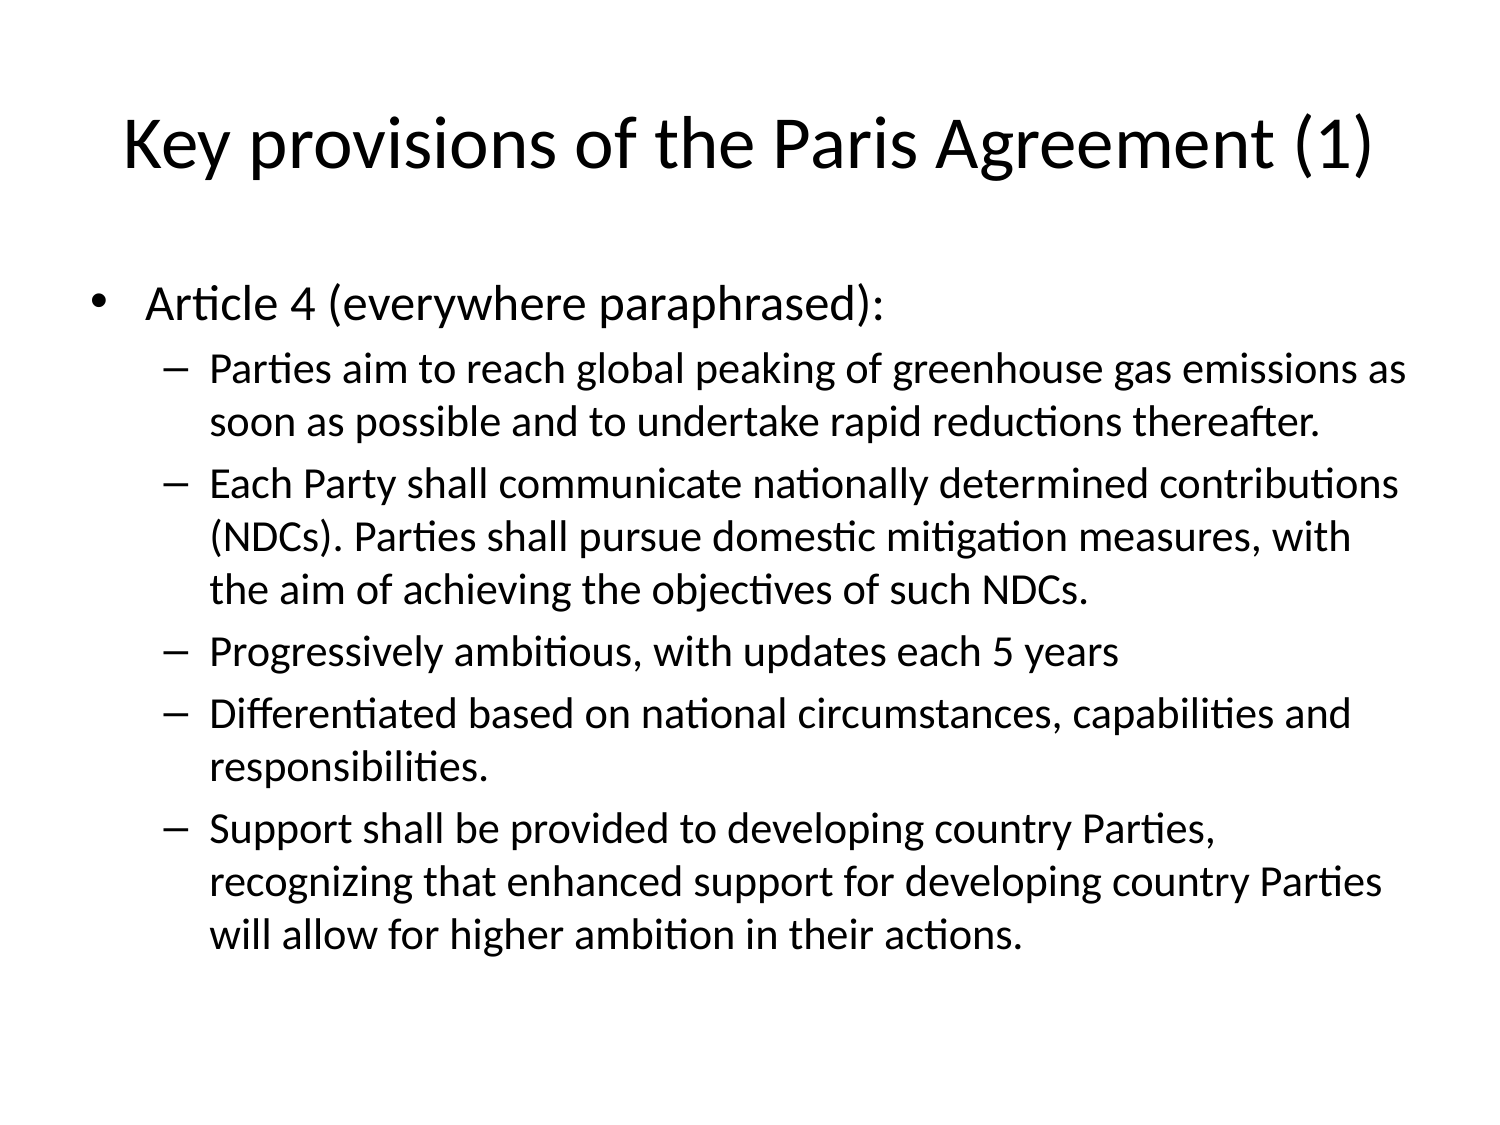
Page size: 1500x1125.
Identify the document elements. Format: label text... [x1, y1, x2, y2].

list Article 4 (everywhere paraphrased): Parties aim to reach global peaking of greenhouse gas emissions as soon as possible and to undertake rapid reductions thereafter. Each Party shall communicate nationally determined contributions (NDCs). Parties shall pursue domestic mitigation measures, with the aim of achieving the objectives of such NDCs. Progressively ambitious, with updates each 5 years Differentiated based on national circumstances, capabilities and responsibilities. Support shall be provided to developing country Parties, recognizing that enhanced support for developing country Parties will allow for higher ambition in their actions. [75, 262, 1425, 1005]
title Key provisions of the Paris Agreement (1) [75, 45, 1425, 233]
